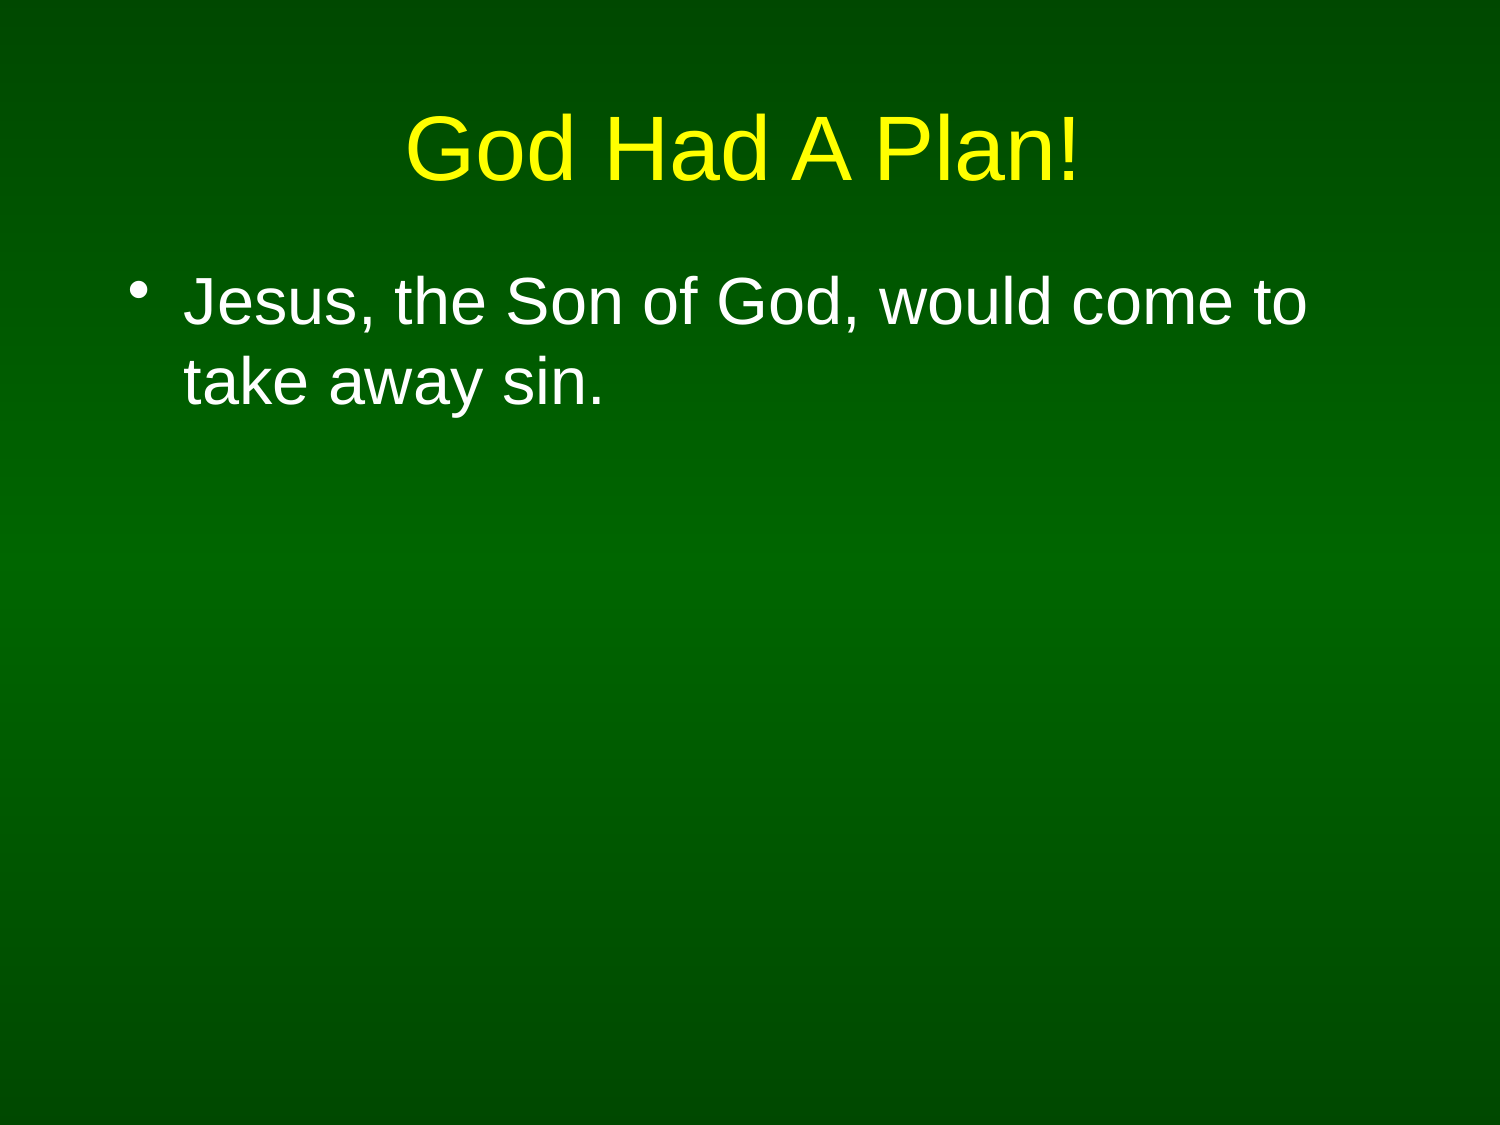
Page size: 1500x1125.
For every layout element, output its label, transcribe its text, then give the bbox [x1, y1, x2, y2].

list Jesus, the Son of God, would come to take away sin. [112, 249, 1463, 800]
title God Had A Plan! [50, 50, 1438, 238]
